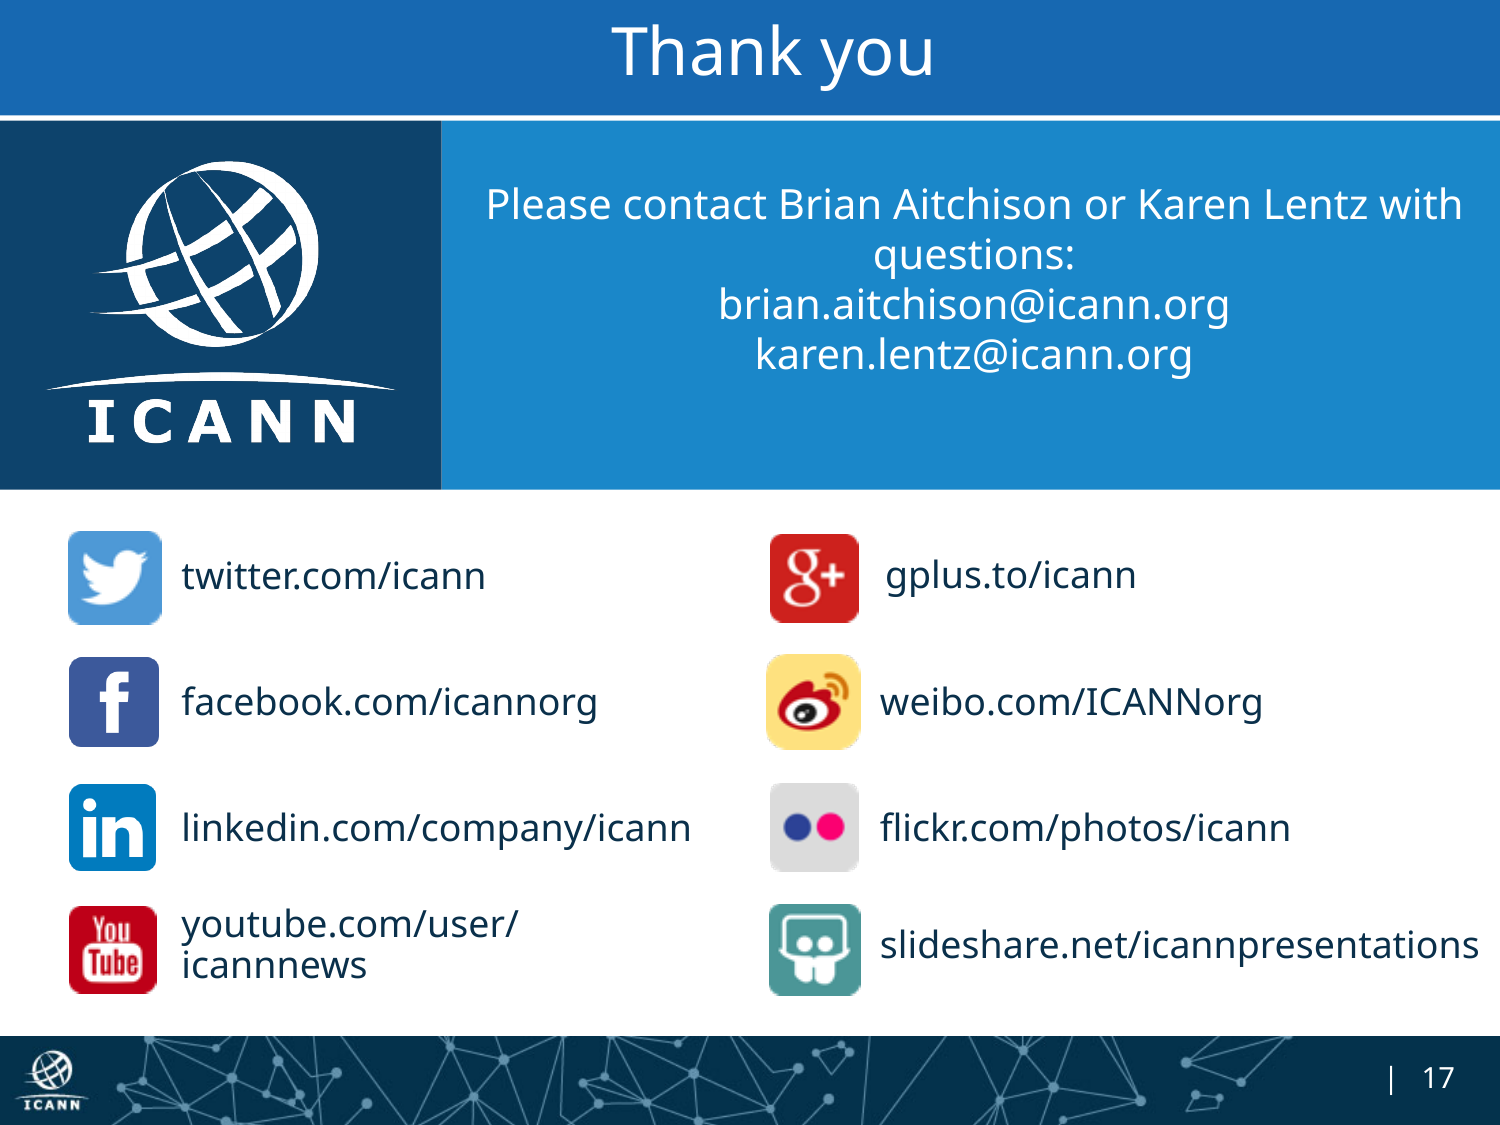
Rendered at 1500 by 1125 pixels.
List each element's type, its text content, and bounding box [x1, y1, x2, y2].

picture [69, 784, 156, 871]
text_box linkedin.com/company/icann [181, 801, 702, 857]
picture [26, 150, 416, 453]
text_box slideshare.net/icannpresentations [879, 911, 1487, 981]
text_box gplus.to/icann [885, 548, 1233, 605]
text_box facebook.com/icannorg [181, 675, 717, 732]
title Thank you [0, 0, 1500, 116]
picture [69, 906, 157, 994]
picture [0, 1036, 1500, 1125]
picture [770, 534, 859, 623]
text_box [444, 405, 1500, 492]
text_box [444, 119, 1500, 177]
text_box weibo.com/ICANNorg [879, 675, 1319, 732]
text_box flickr.com/photos/icann [879, 801, 1364, 857]
picture [765, 654, 861, 750]
picture [770, 783, 859, 872]
text_box twitter.com/icann [181, 549, 566, 606]
picture [68, 531, 162, 626]
picture [769, 904, 861, 996]
picture [68, 657, 159, 748]
text_box Please contact Brian Aitchison or Karen Lentz with questions: brian.aitchison@icann.org karen.lentz@icann.org [444, 177, 1500, 405]
text_box youtube.com/user/icannnews [181, 918, 698, 974]
text_box [0, 119, 444, 492]
